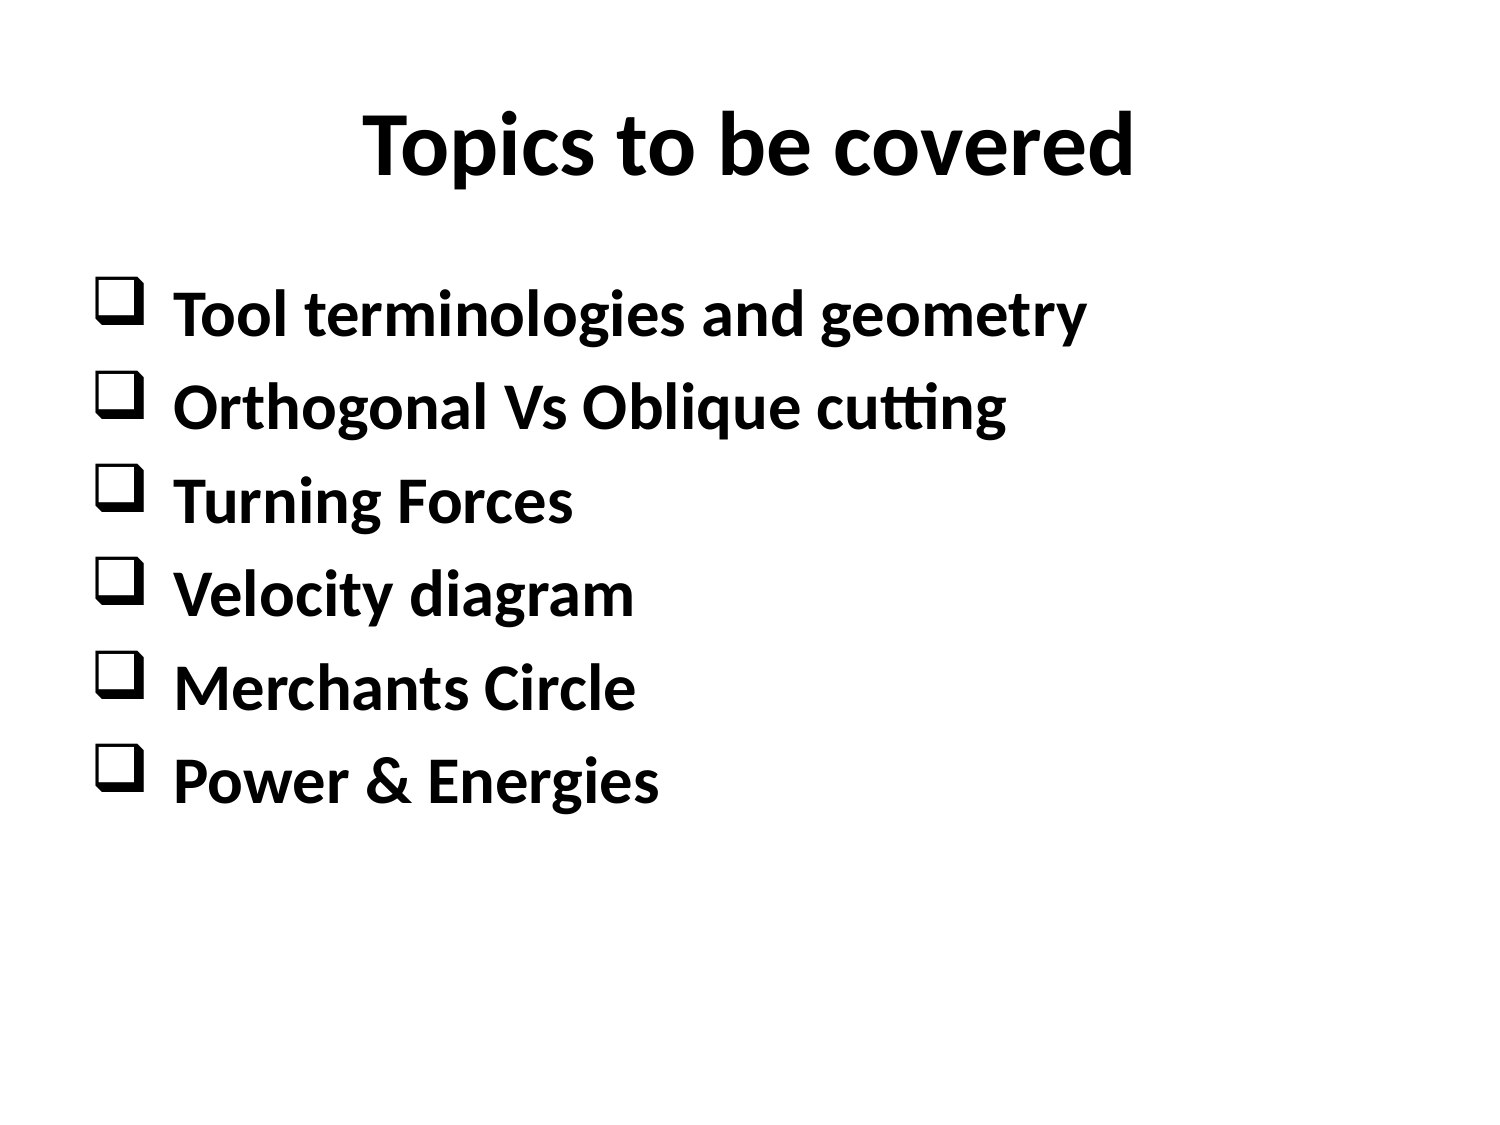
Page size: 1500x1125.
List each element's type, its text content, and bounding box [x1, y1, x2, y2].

title Topics to be covered [75, 45, 1425, 233]
list Tool terminologies and geometry Orthogonal Vs Oblique cutting Turning Forces Velocity diagram Merchants Circle Power & Energies [75, 262, 1425, 1005]
